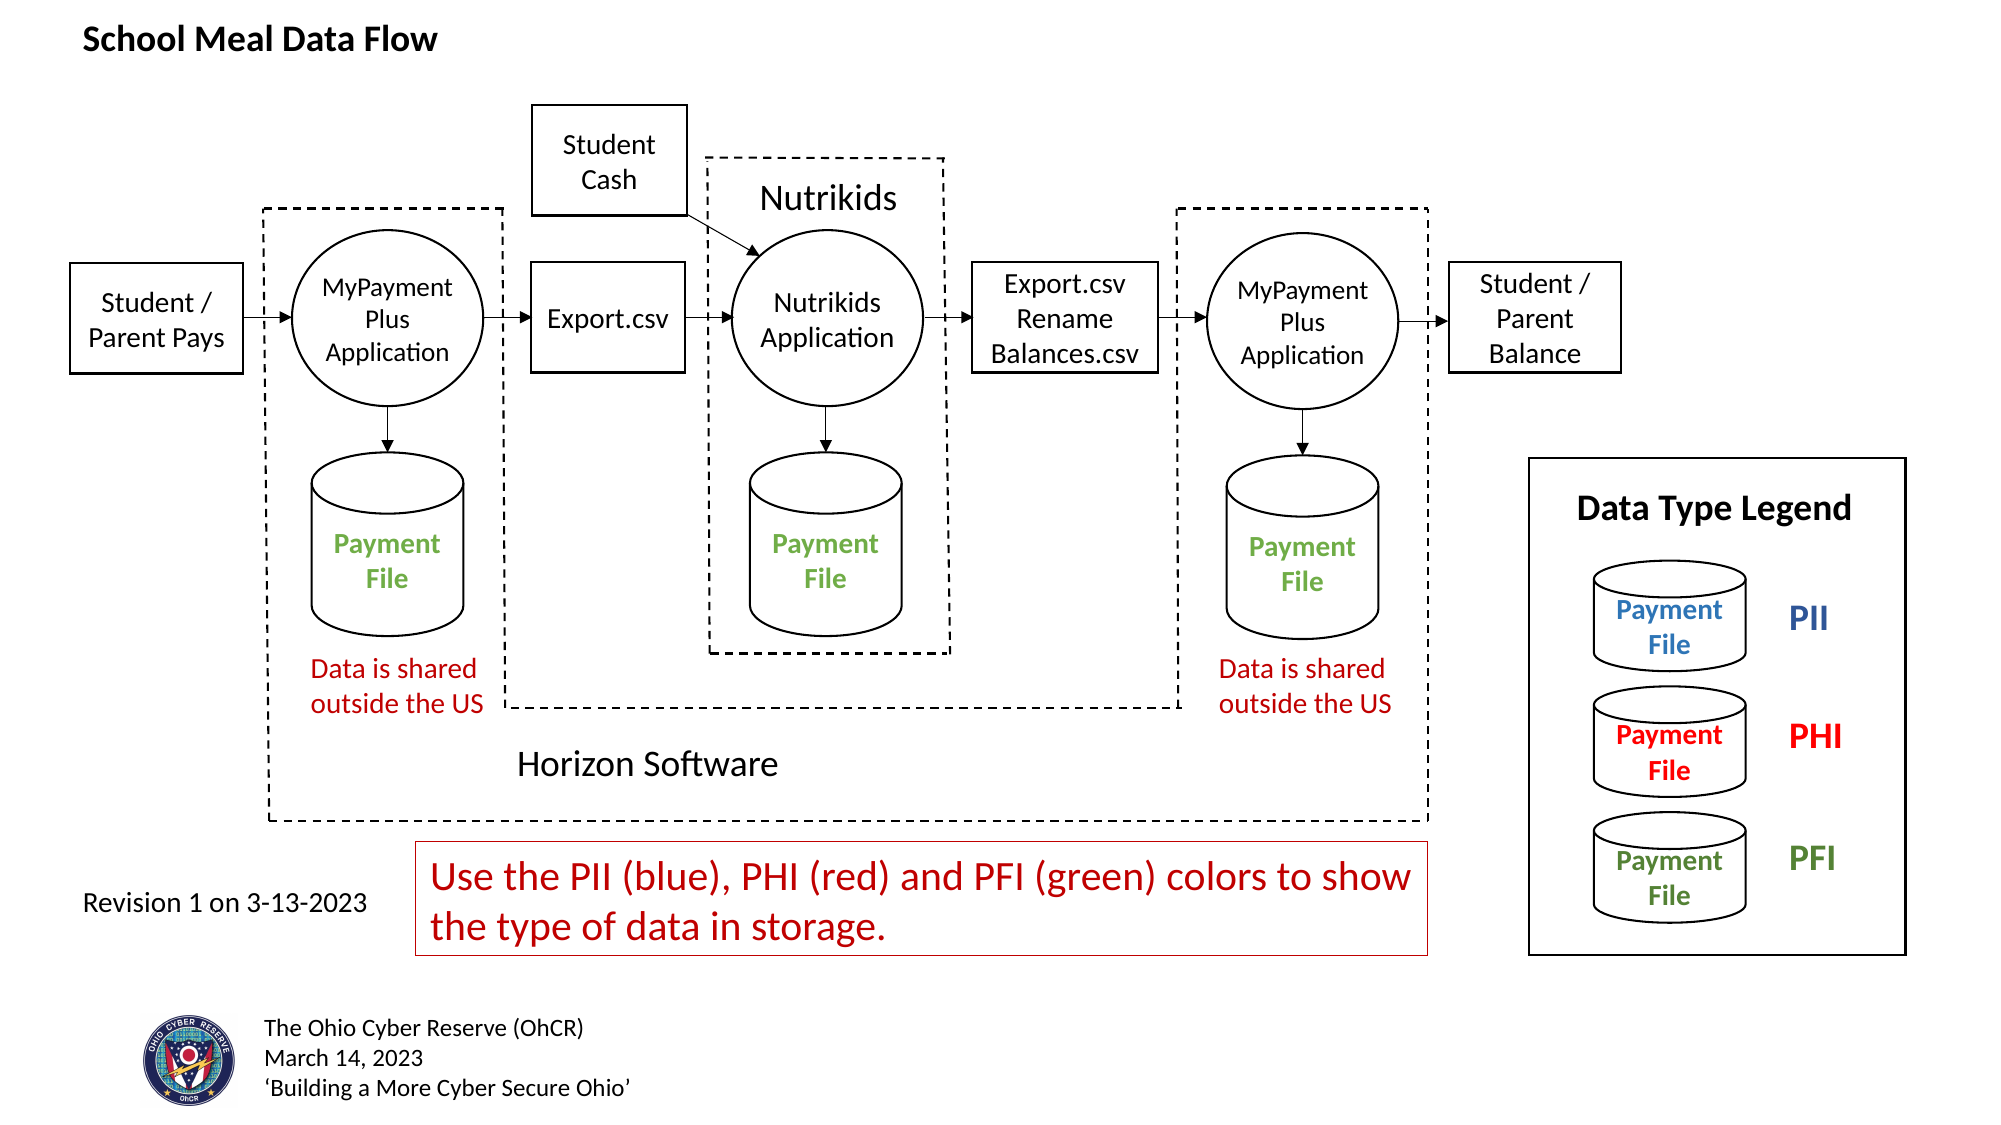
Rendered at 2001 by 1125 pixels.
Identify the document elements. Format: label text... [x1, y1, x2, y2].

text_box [942, 157, 951, 317]
text_box Student / Parent Pays [69, 262, 244, 375]
text_box Export.csv Rename Balances.csv [971, 261, 1159, 374]
text_box Nutrikids Application [730, 229, 925, 408]
text_box School Meal Data Flow [68, 6, 706, 67]
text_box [502, 208, 506, 708]
text_box Data is shared outside the US [295, 641, 508, 727]
text_box Nutrikids [744, 165, 913, 226]
text_box Revision 1 on 3-13-2023 [68, 876, 388, 926]
text_box [1528, 457, 1907, 956]
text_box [687, 214, 760, 256]
text_box Payment File [310, 451, 465, 638]
text_box Student Cash [531, 104, 688, 217]
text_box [942, 318, 951, 655]
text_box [263, 208, 270, 821]
text_box MyPaymentPlus Application [1205, 232, 1400, 411]
text_box MyPaymentPlus Application [290, 229, 485, 408]
text_box Export.csv [530, 261, 686, 374]
text_box Horizon Software [502, 731, 833, 792]
text_box The Ohio Cyber Reserve (OhCR) March 14, 2023 ‘Building a More Cyber Secure Ohio’ [249, 1004, 647, 1109]
text_box Student / Parent Balance [1448, 261, 1622, 374]
picture [140, 1013, 238, 1108]
text_box Use the PII (blue), PHI (red) and PFI (green) colors to show the type of data in storage. [415, 841, 1428, 956]
text_box Payment File [748, 451, 903, 638]
text_box Data is shared outside the US [1204, 641, 1417, 727]
text_box Payment File [1225, 454, 1380, 641]
